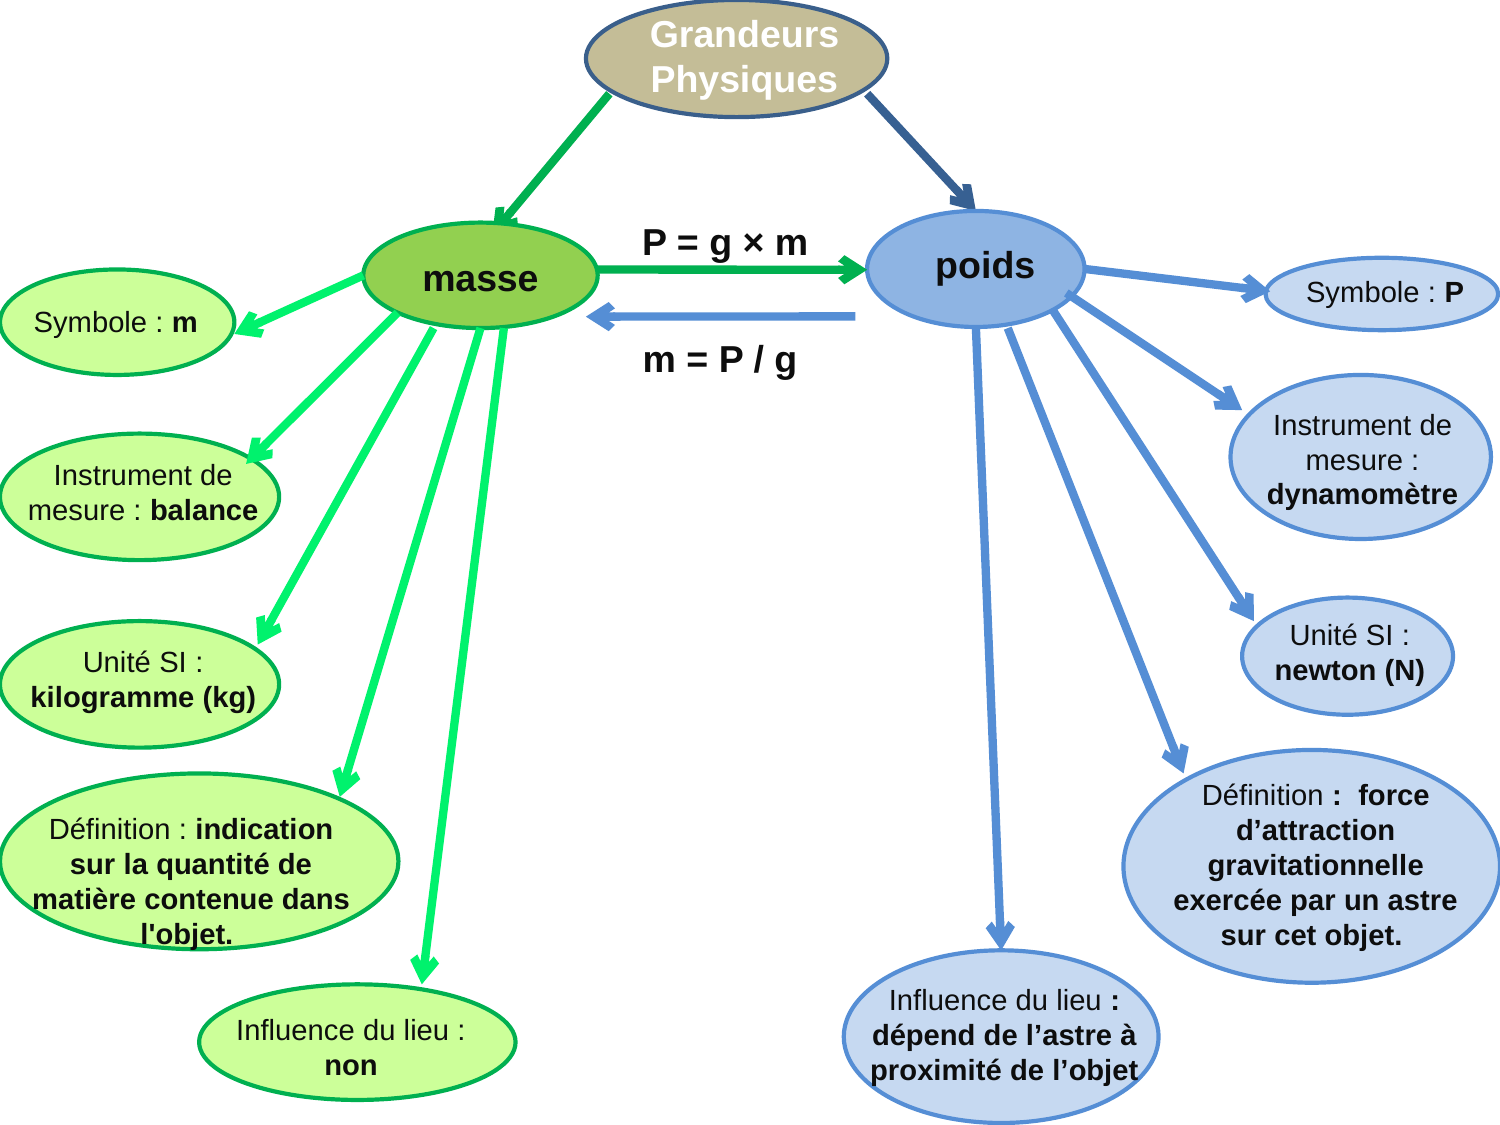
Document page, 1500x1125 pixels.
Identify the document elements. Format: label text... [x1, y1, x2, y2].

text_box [872, 462, 1319, 639]
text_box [0, 269, 235, 376]
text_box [134, 614, 792, 698]
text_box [245, 312, 398, 396]
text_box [187, 398, 505, 490]
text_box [1123, 749, 1500, 983]
text_box P = g × m [621, 210, 830, 267]
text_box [843, 950, 1159, 1125]
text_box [0, 433, 182, 561]
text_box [1066, 292, 1243, 363]
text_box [1265, 257, 1500, 331]
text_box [862, 97, 981, 207]
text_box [175, 491, 645, 613]
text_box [1084, 268, 1271, 290]
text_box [997, 364, 1310, 461]
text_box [0, 620, 282, 748]
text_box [480, 105, 622, 223]
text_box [585, 0, 888, 118]
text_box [363, 222, 598, 329]
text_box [866, 210, 1085, 328]
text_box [797, 625, 1301, 652]
text_box m = P / g [621, 328, 830, 388]
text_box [0, 773, 399, 1032]
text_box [234, 275, 364, 335]
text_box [1241, 597, 1454, 715]
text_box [198, 984, 516, 1101]
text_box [1315, 374, 1500, 540]
